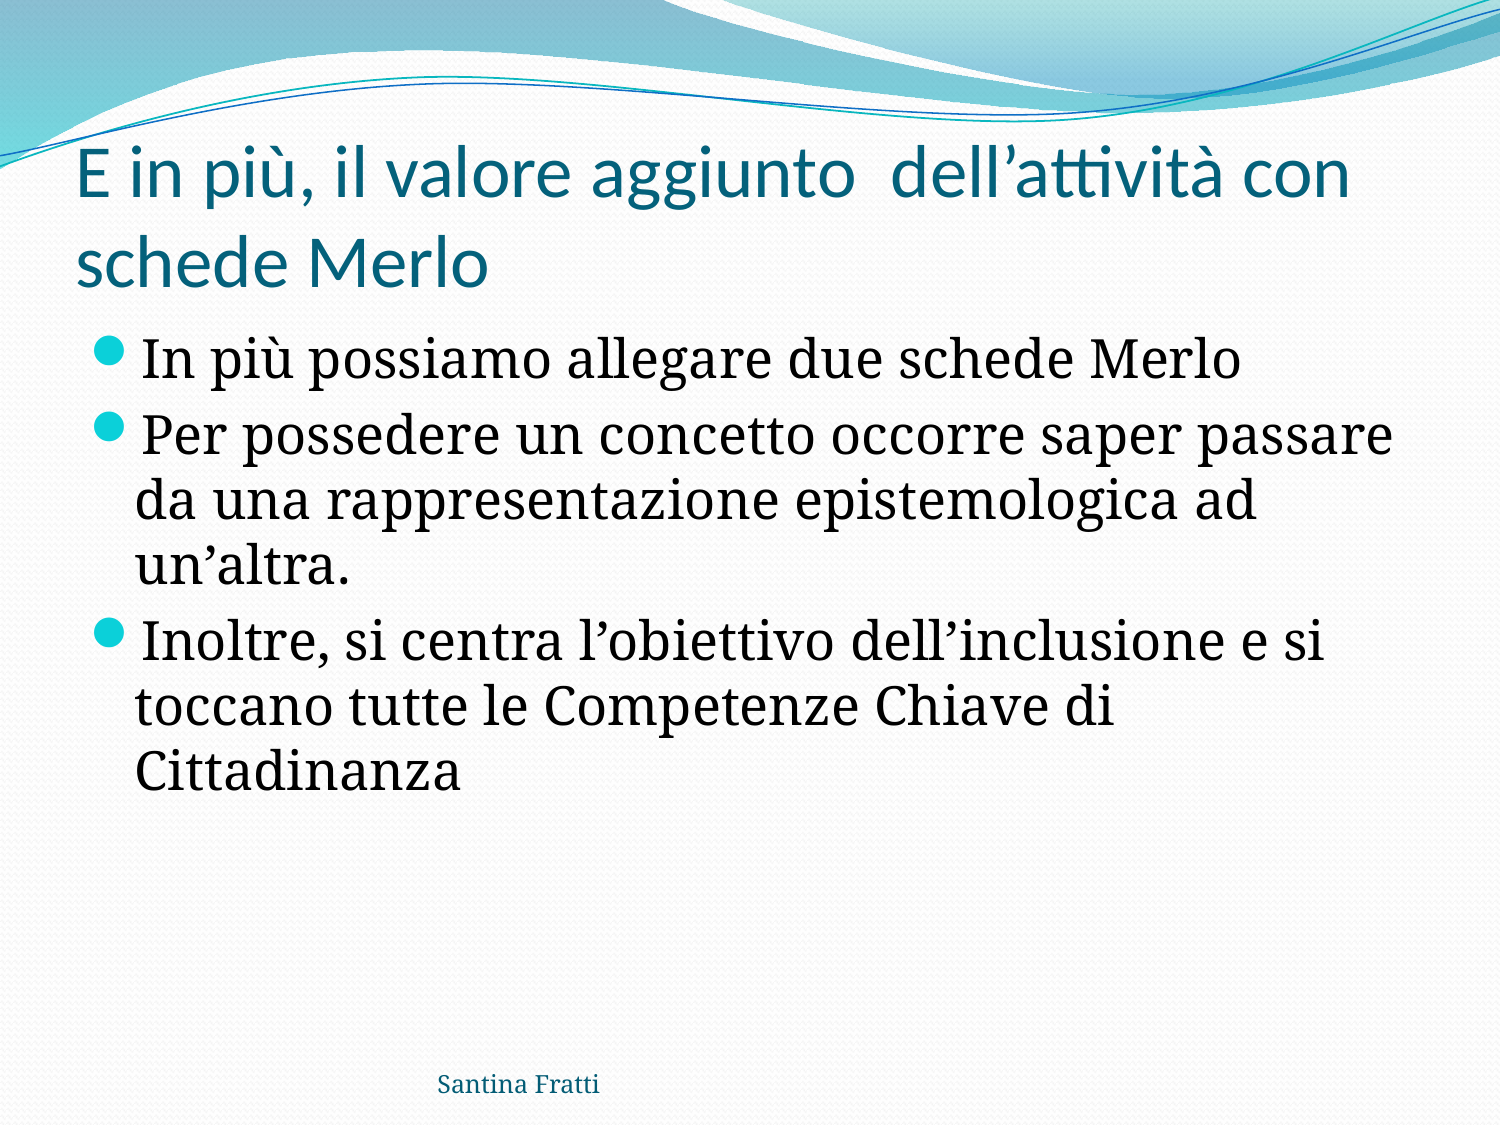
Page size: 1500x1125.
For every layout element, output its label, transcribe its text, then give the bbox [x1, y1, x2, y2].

list In più possiamo allegare due schede Merlo Per possedere un concetto occorre saper passare da una rappresentazione epistemologica ad un’altra. Inoltre, si centra l’obiettivo dell’inclusione e si toccano tutte le Competenze Chiave di Cittadinanza [75, 317, 1425, 1038]
footer Santina Fratti [437, 1042, 988, 1103]
title E in più, il valore aggiunto dell’attività con schede Merlo [75, 115, 1425, 303]
